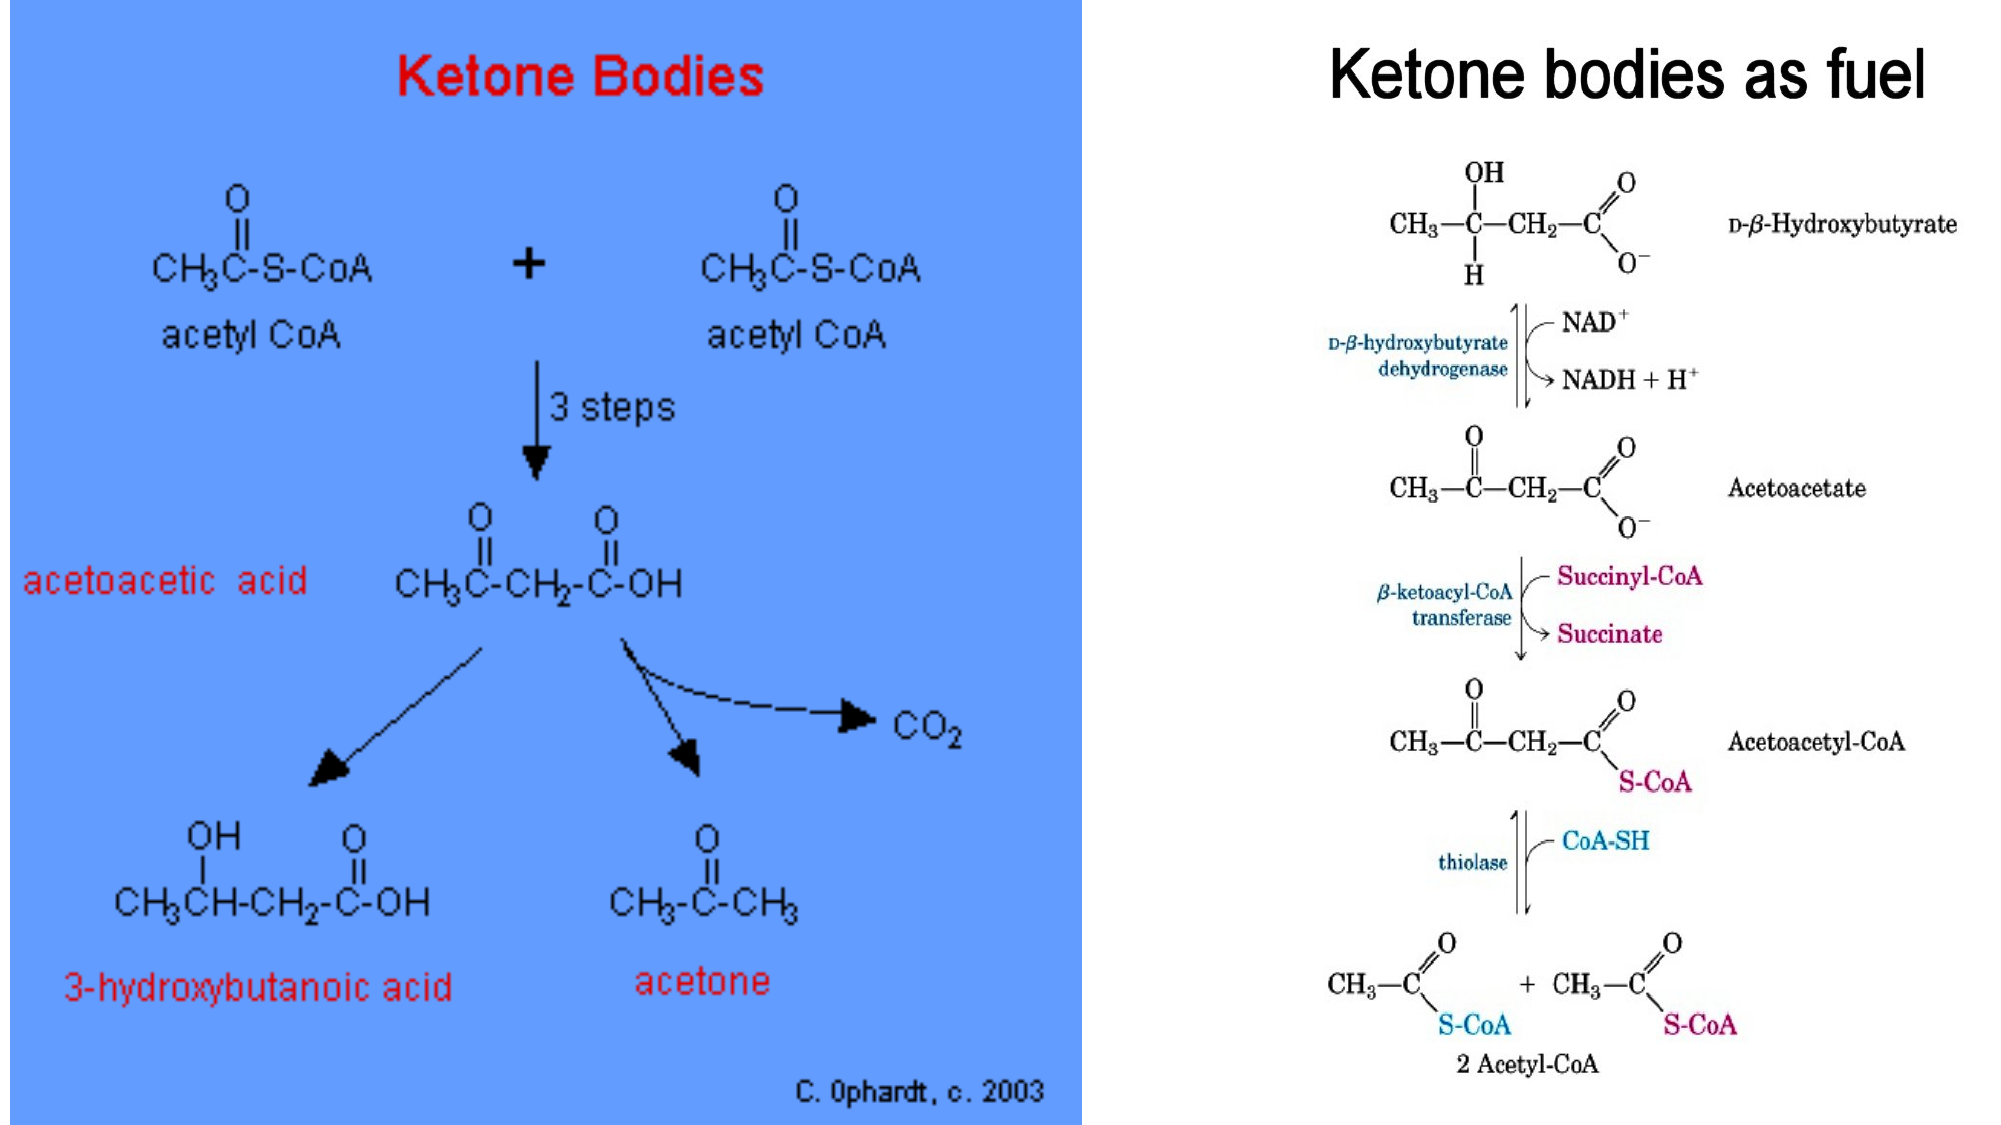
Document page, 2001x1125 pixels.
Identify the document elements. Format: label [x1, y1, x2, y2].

picture [1270, 7, 1998, 1125]
picture [10, 0, 1082, 1125]
